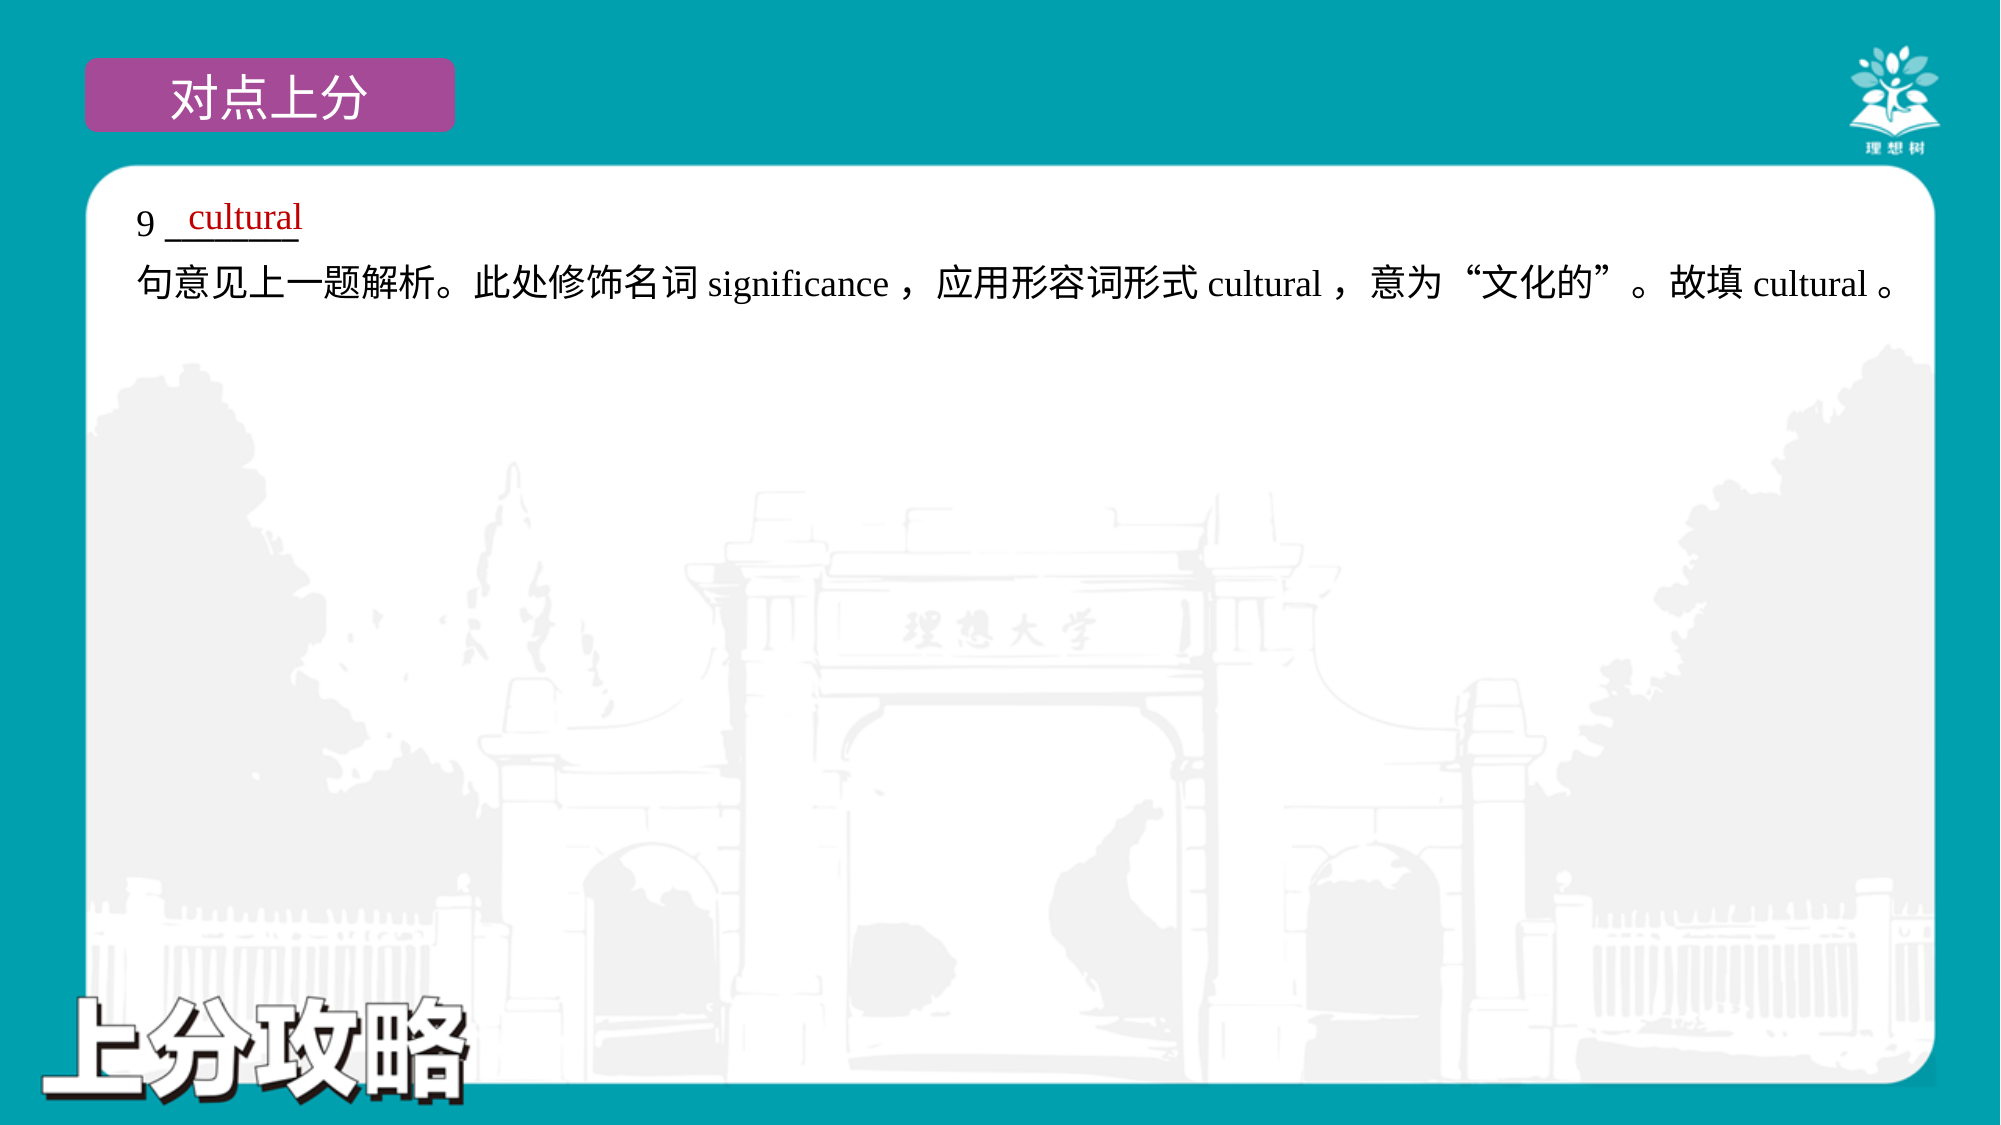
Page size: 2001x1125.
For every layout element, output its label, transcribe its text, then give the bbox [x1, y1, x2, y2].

picture [0, 0, 2000, 1125]
text_box cultural [174, 170, 317, 230]
text_box 9 ________ [136, 176, 1865, 237]
text_box 句意见上一题解析。此处修饰名词significance，应用形容词形式cultural，意为“文化的”。故填cultural。 [136, 237, 1865, 297]
